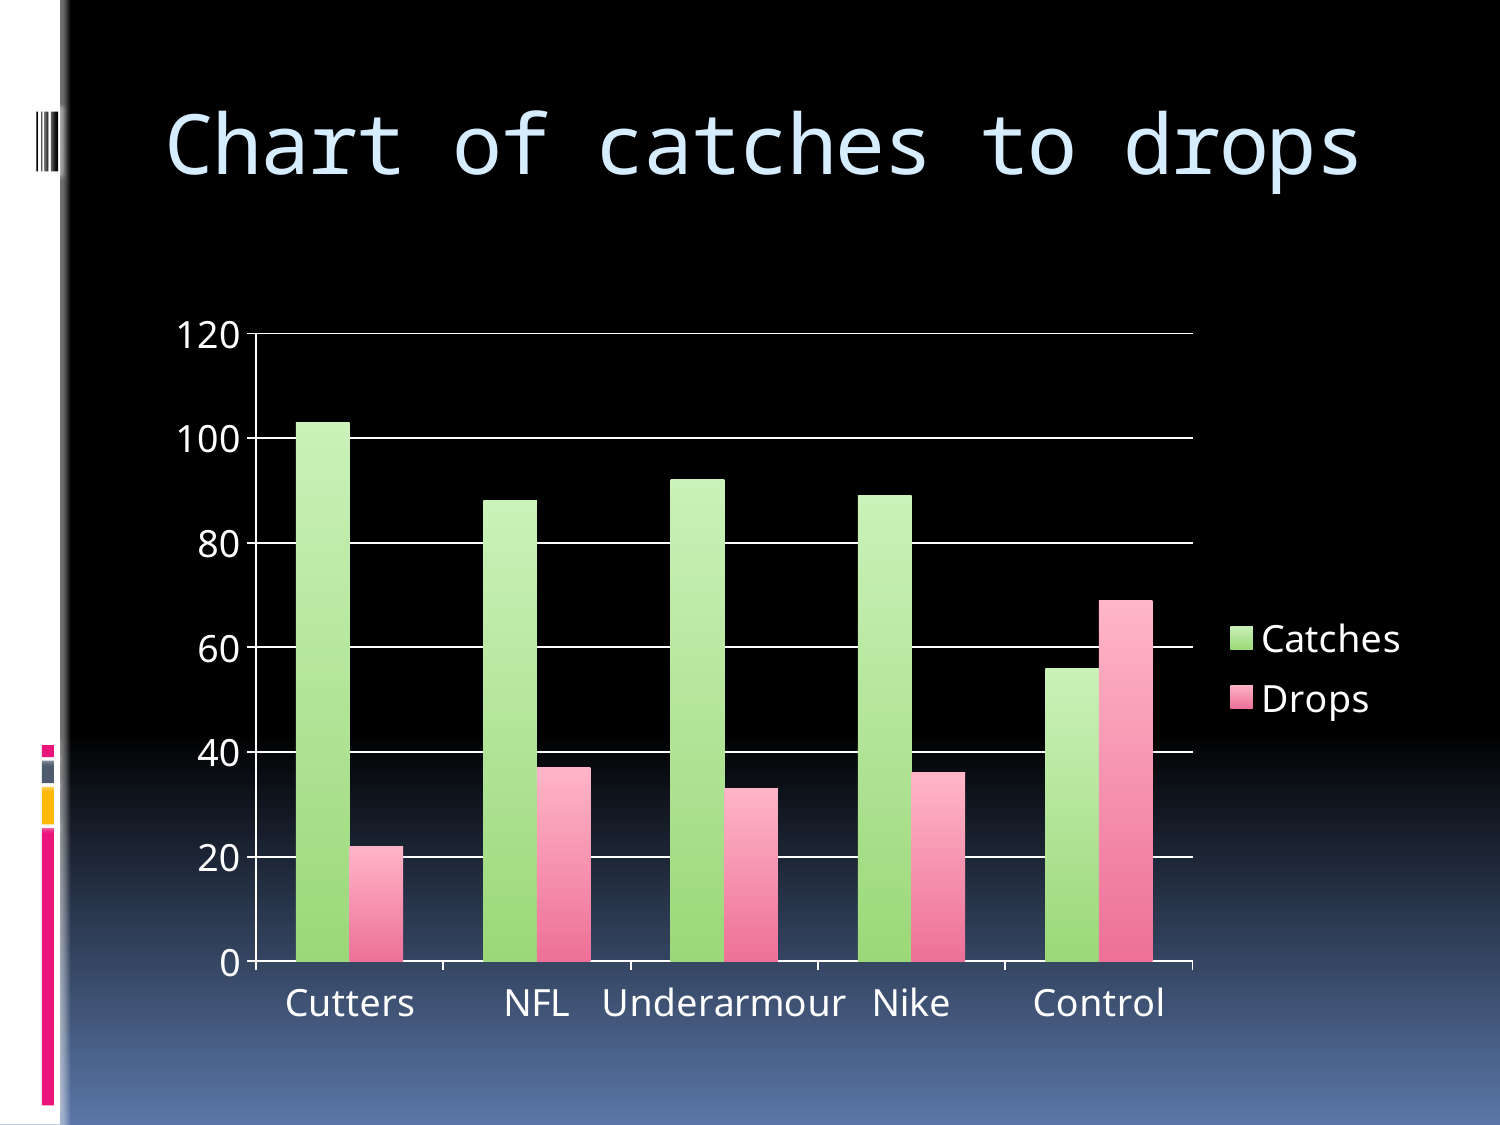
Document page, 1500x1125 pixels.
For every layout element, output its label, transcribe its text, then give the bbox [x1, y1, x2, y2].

chart [149, 292, 1426, 1044]
title Chart of catches to drops [150, 83, 1425, 234]
